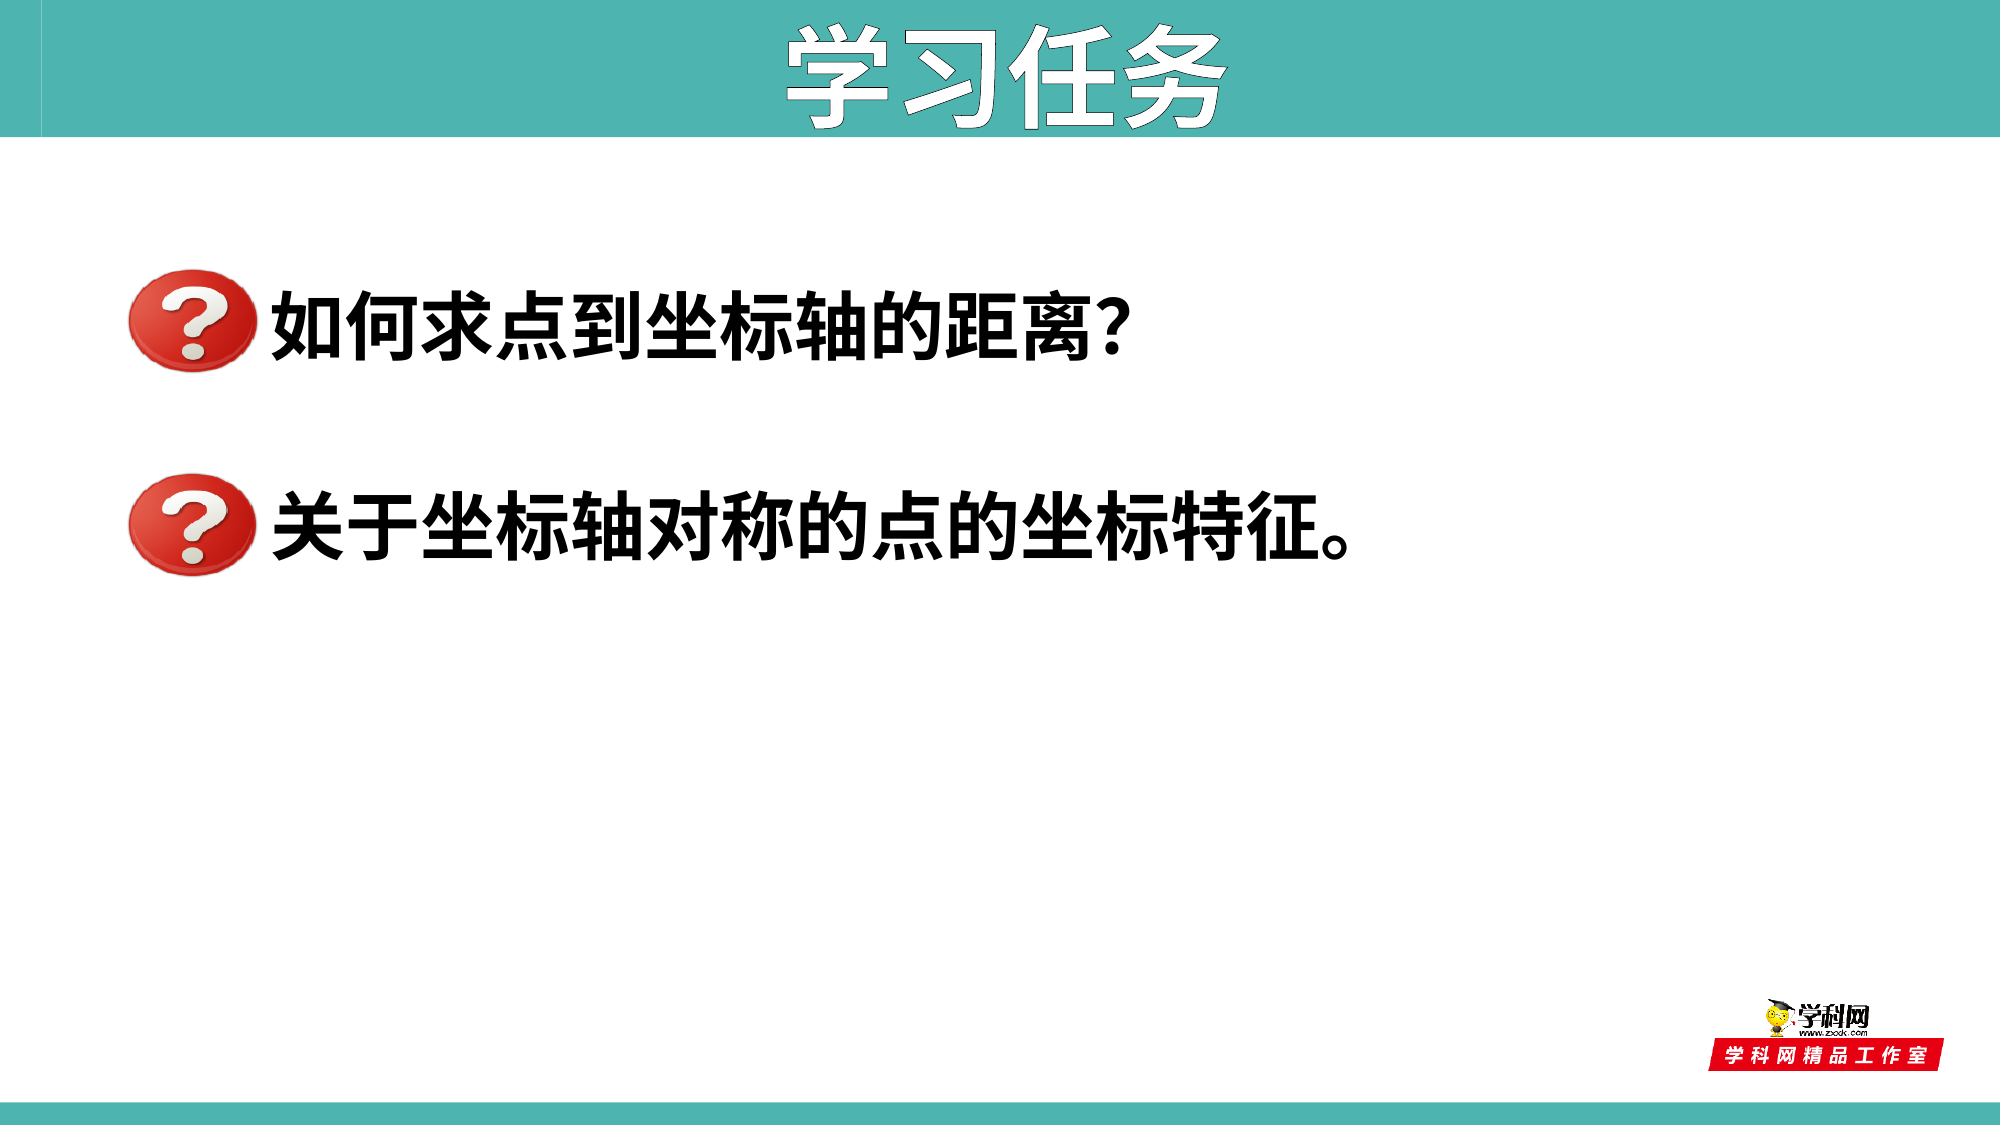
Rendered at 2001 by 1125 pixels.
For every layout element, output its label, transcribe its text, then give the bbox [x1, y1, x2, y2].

picture [1766, 999, 1869, 1037]
text_box [0, 1100, 2000, 1125]
picture [122, 468, 264, 582]
text_box 如何求点到坐标轴的距离？ [254, 244, 1413, 377]
picture [1708, 1038, 1944, 1071]
picture [123, 263, 264, 377]
text_box 关于坐标轴对称的点的坐标特征。 [255, 445, 1414, 578]
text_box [0, 0, 2000, 138]
